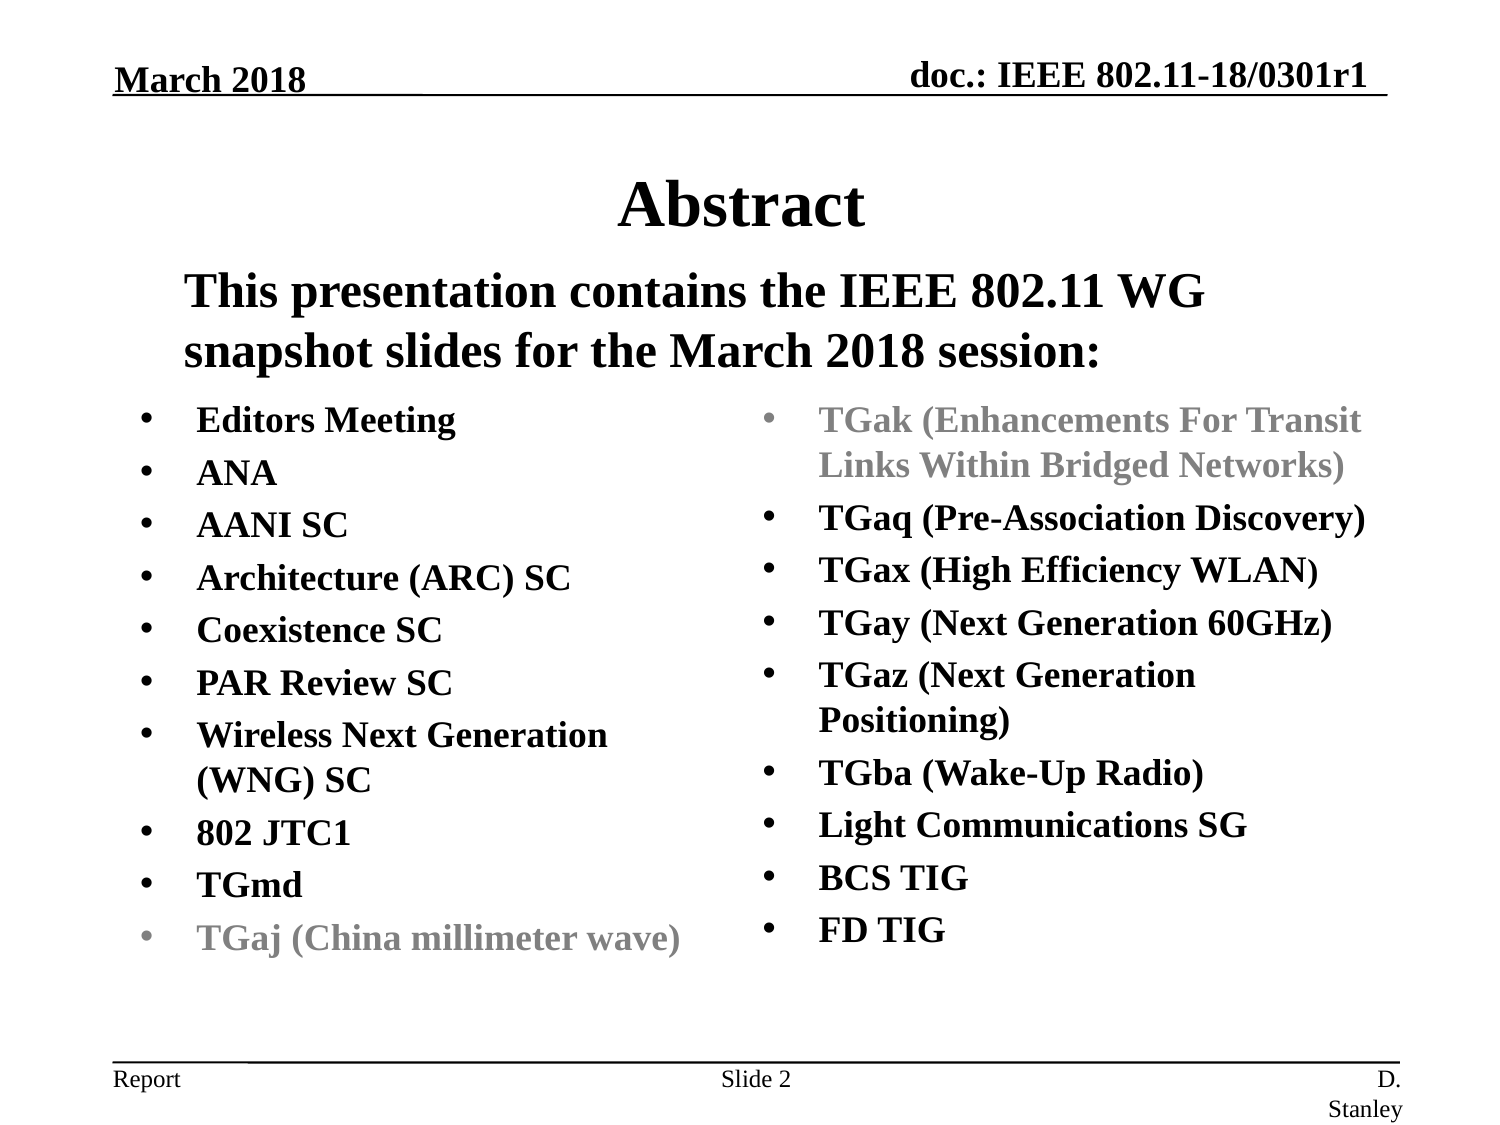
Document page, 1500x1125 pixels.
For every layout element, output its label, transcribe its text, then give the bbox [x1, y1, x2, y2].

list This presentation contains the IEEE 802.11 WG snapshot slides for the March 2018 session: [112, 249, 1388, 388]
text_box Editors Meeting ANA AANI SC Architecture (ARC) SC Coexistence SC PAR Review SC Wireless Next Generation (WNG) SC 802 JTC1 TGmd TGaj (China millimeter wave) TGak (Enhancements For Transit Links Within Bridged Networks) TGaq (Pre-Association Discovery) TGax (High Efficiency WLAN) TGay (Next Generation 60GHz) TGaz (Next Generation Positioning) TGba (Wake-Up Radio) Light Communications SG BCS TIG FD TIG [124, 387, 1400, 1025]
footer D. Stanley, HP Enterprise [1325, 1062, 1402, 1093]
slide_number Slide 2 [712, 1062, 800, 1093]
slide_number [114, 54, 335, 100]
title Abstract [112, 112, 1388, 249]
